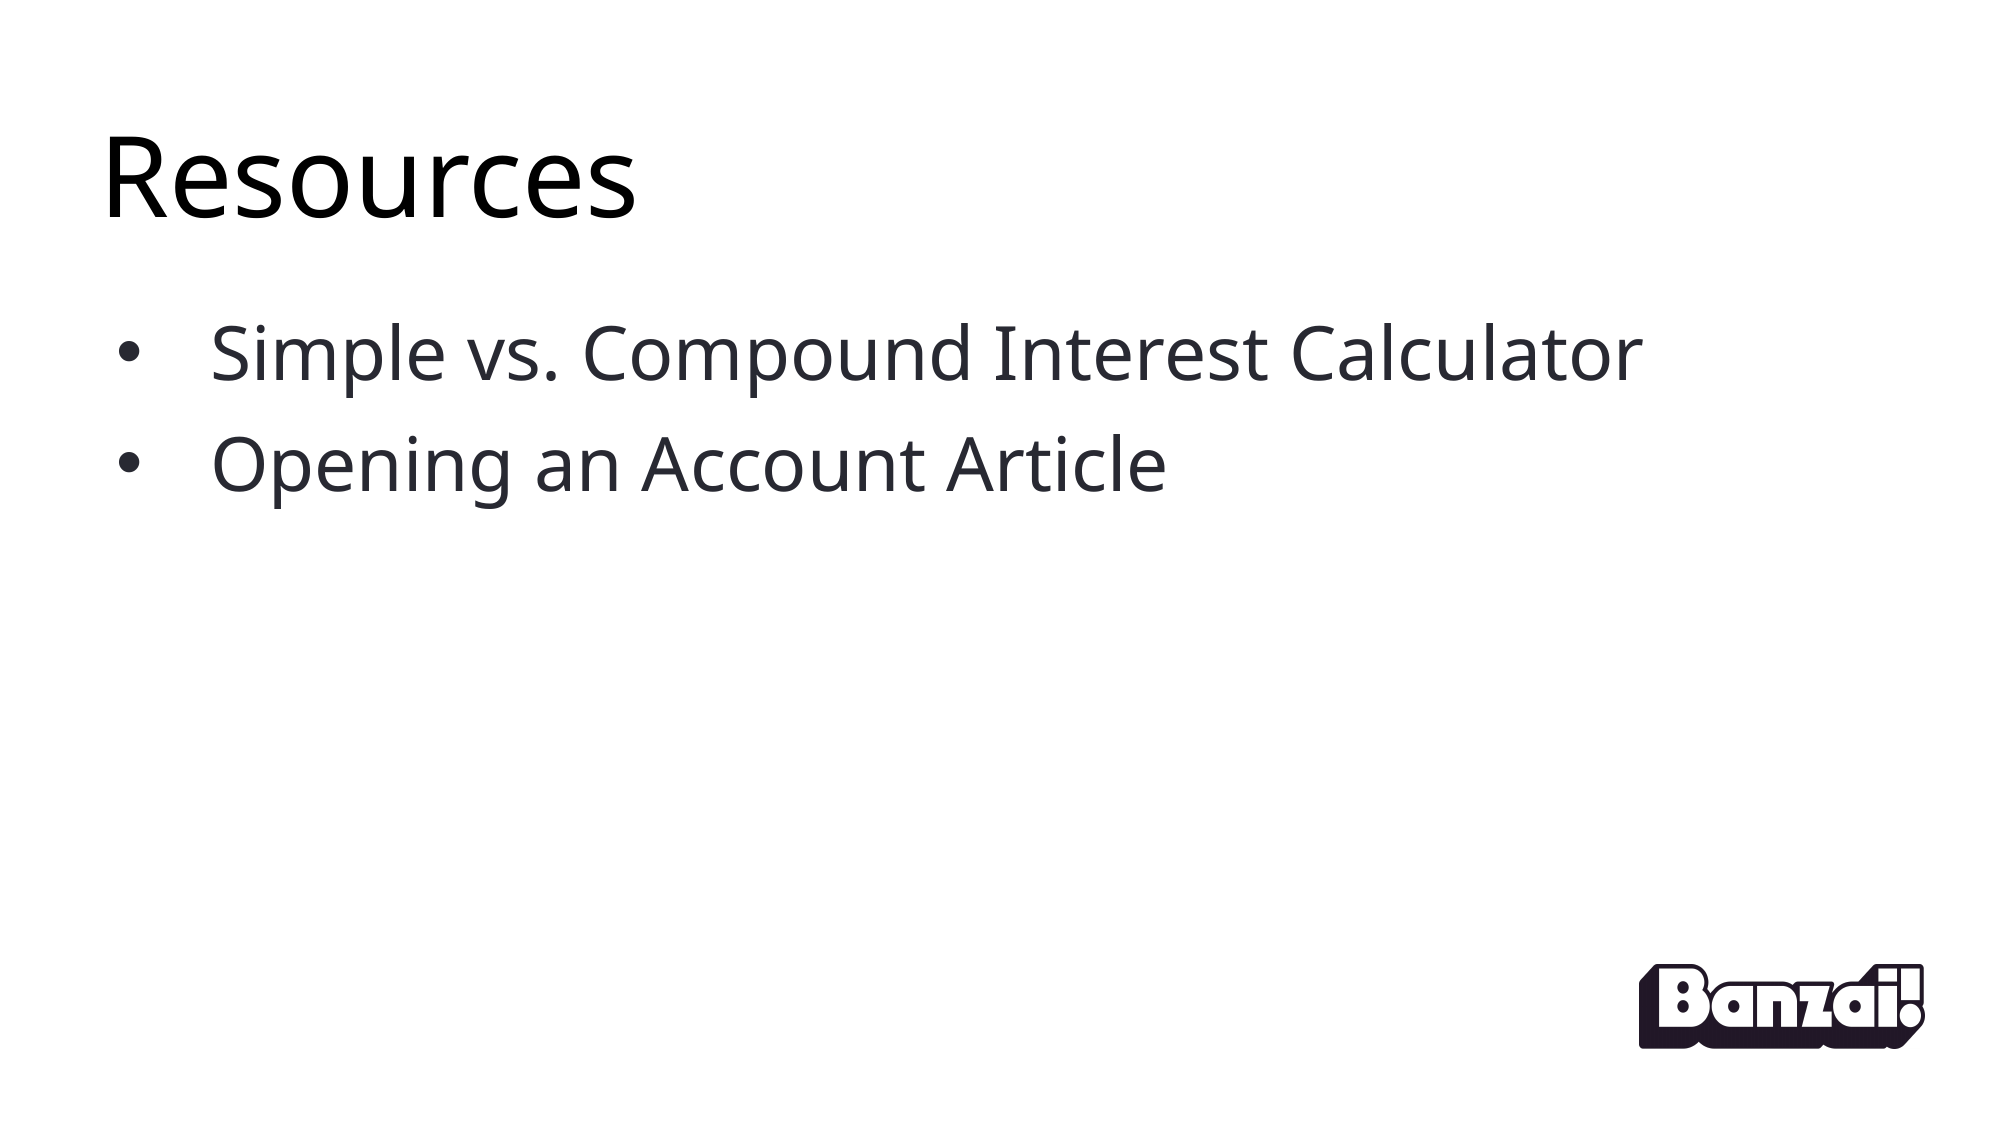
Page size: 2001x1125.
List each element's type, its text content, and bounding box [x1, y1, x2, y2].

subtitle Simple vs. Compound Interest Calculator Opening an Account Article [108, 297, 1875, 1058]
title Resources [91, 16, 1892, 250]
picture [1639, 964, 1925, 1050]
